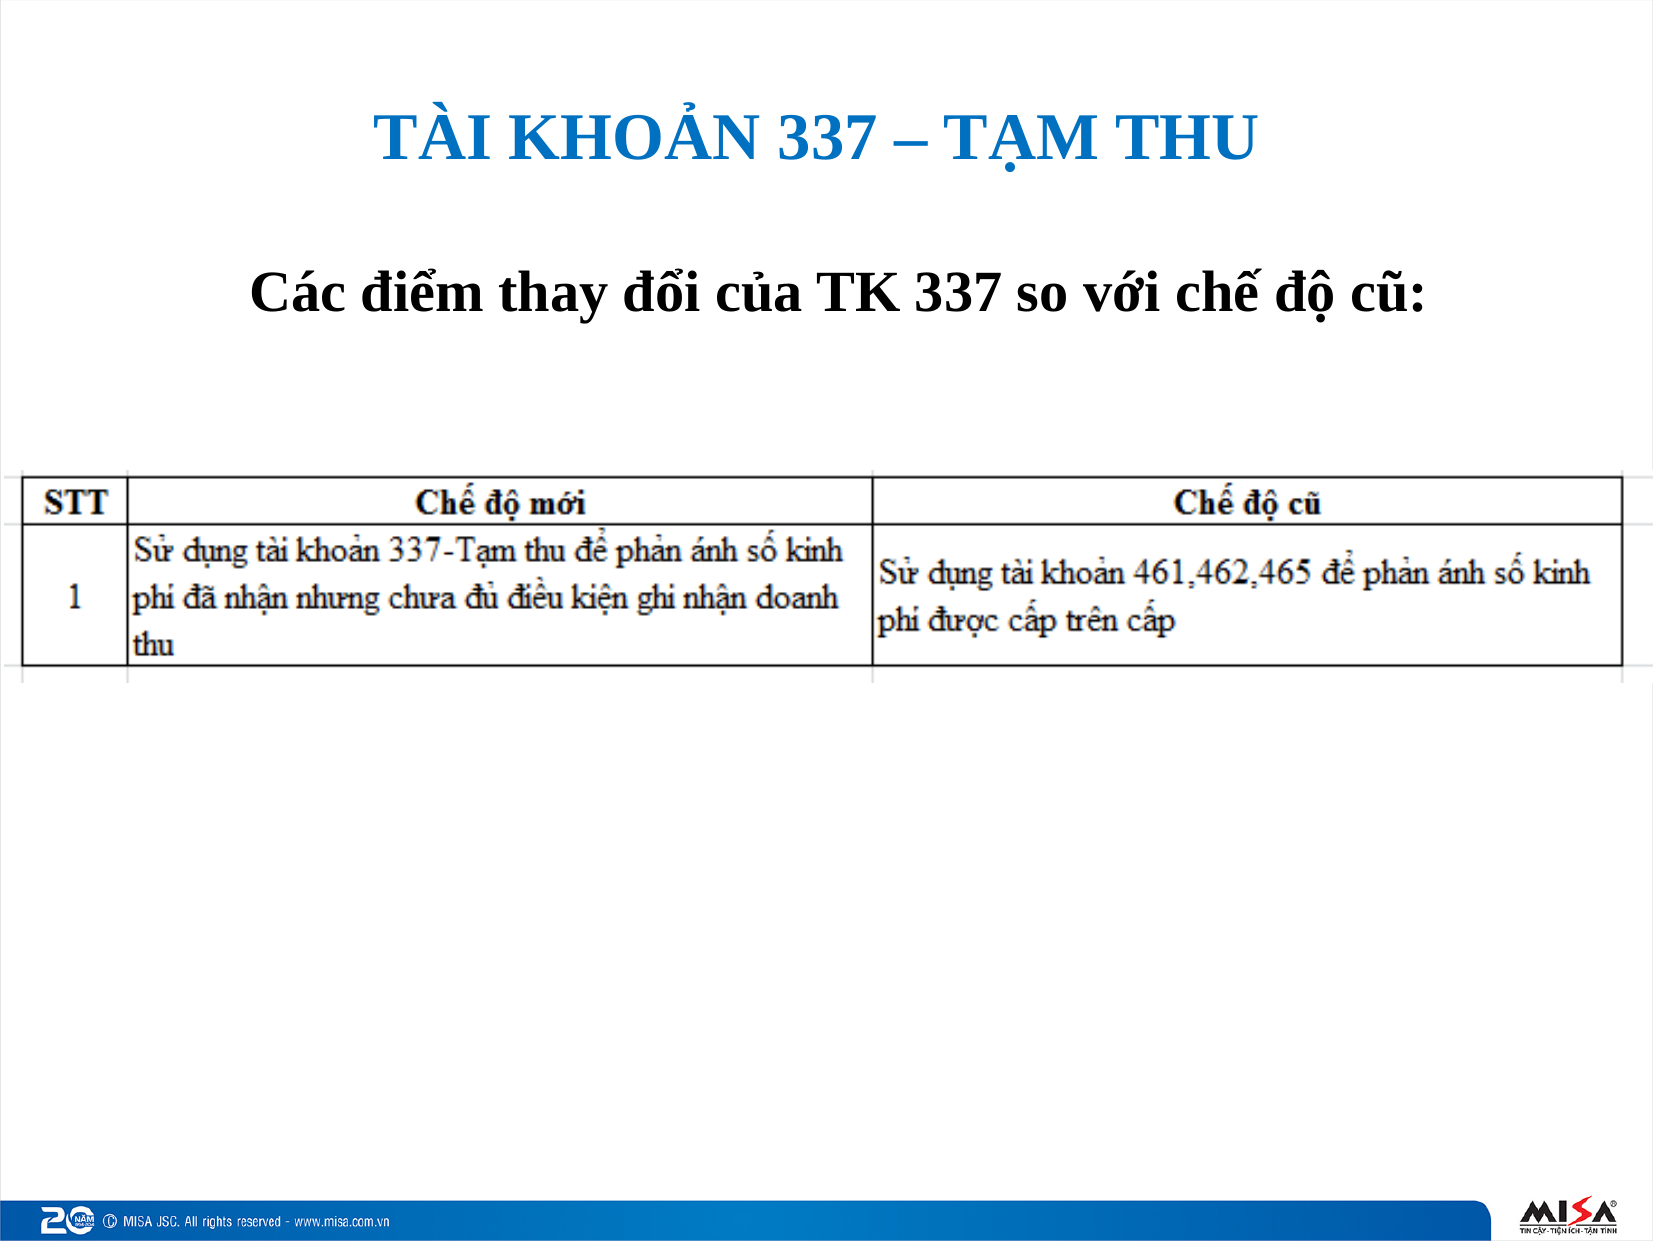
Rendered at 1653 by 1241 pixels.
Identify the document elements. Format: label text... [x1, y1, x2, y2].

title TÀI KHOẢN 337 – TẠM THU [76, 95, 1558, 179]
picture [0, 0, 1653, 1241]
text_box Các điểm thay đổi của TK 337 so với chế độ cũ: [113, 245, 1564, 469]
